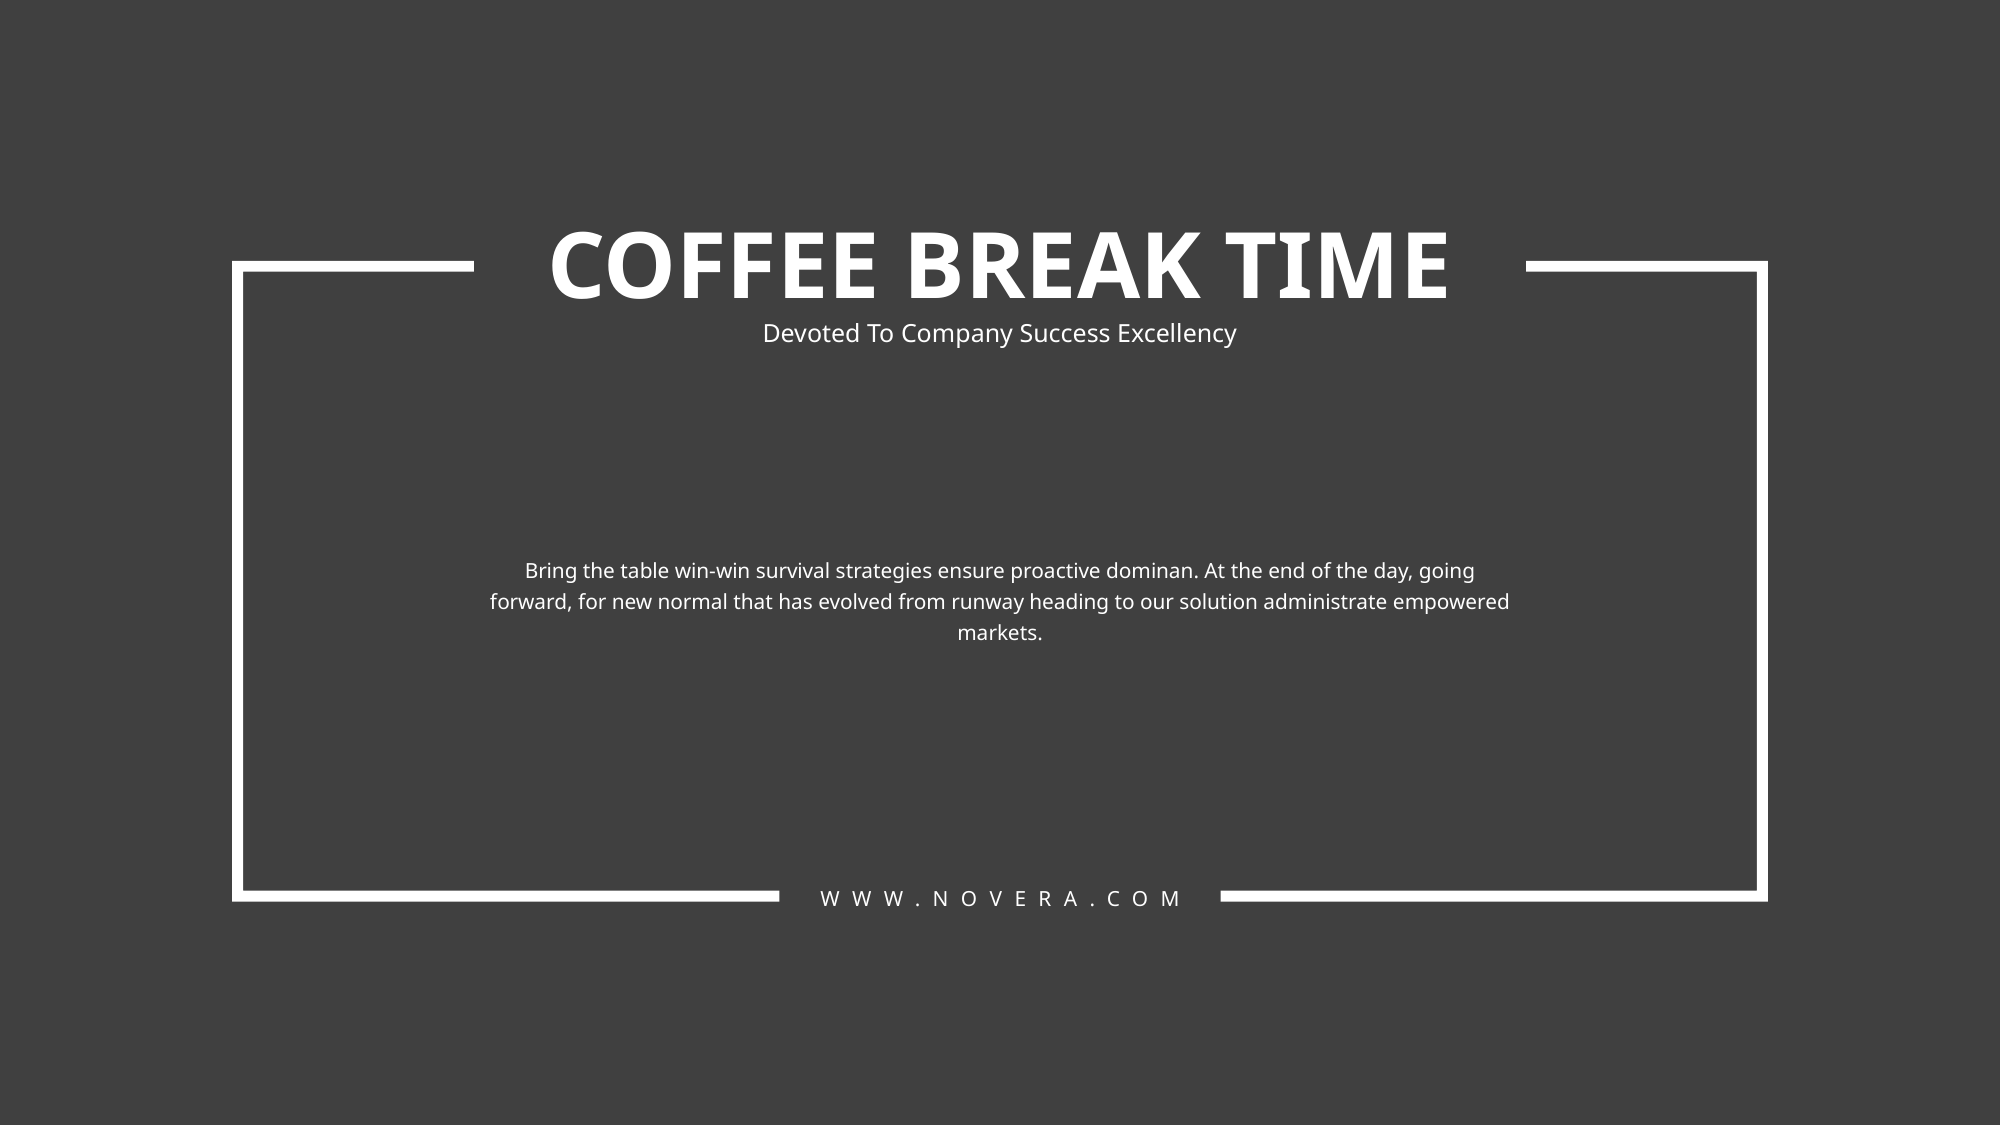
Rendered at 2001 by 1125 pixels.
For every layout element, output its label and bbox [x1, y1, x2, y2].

picture [0, 0, 2000, 1125]
text_box [535, 214, 1465, 348]
